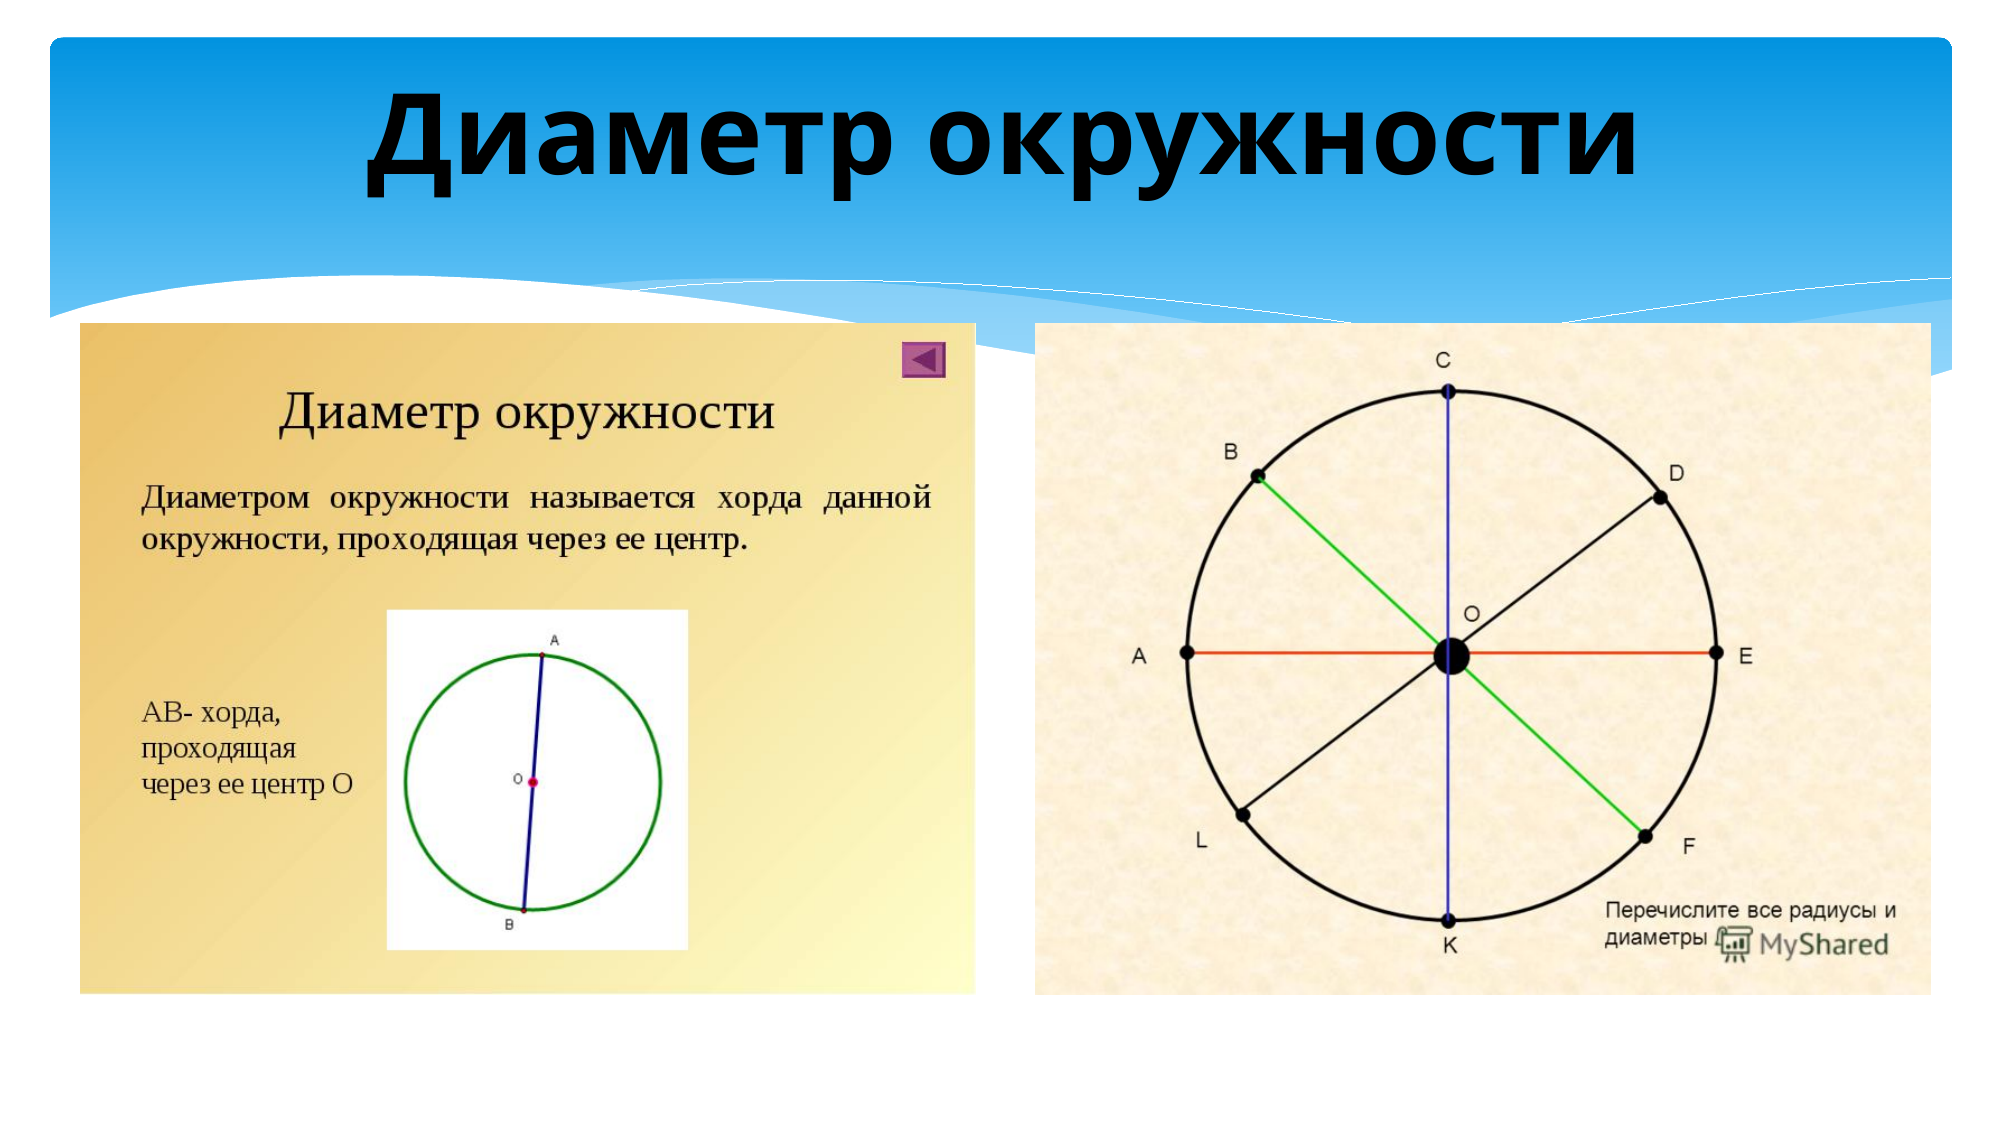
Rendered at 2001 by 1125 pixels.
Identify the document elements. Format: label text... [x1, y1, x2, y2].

picture [1035, 323, 1932, 996]
picture [79, 323, 977, 996]
title Диаметр окружности [142, 21, 1868, 239]
